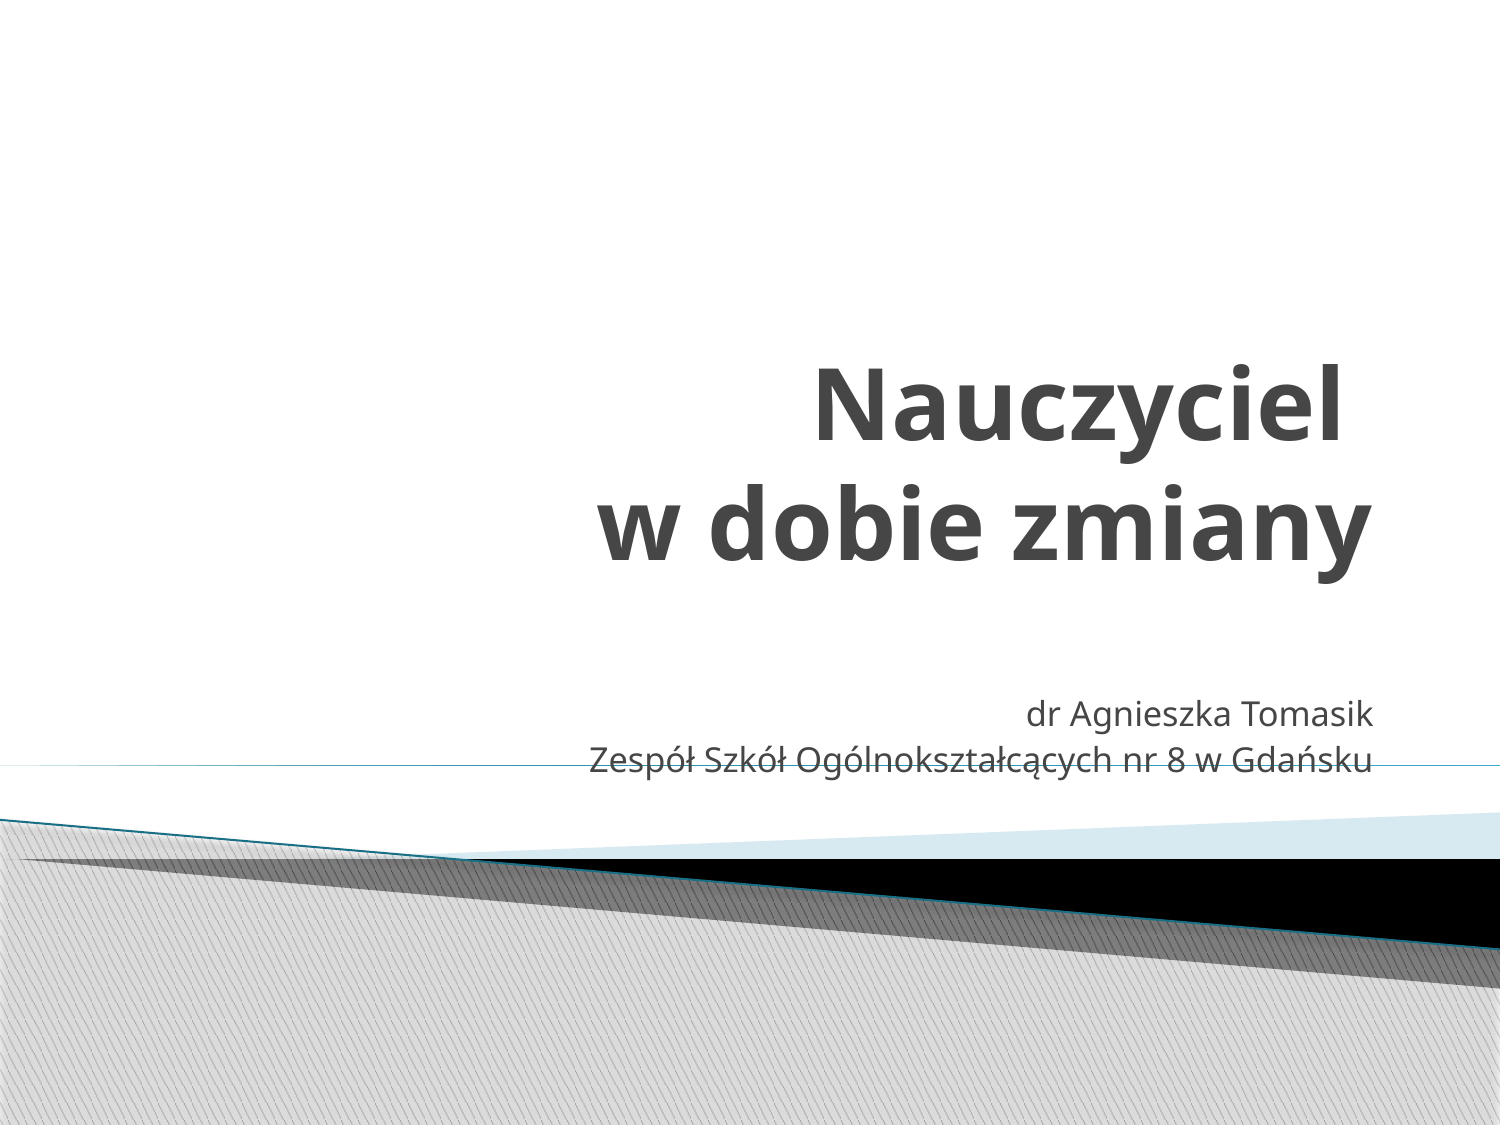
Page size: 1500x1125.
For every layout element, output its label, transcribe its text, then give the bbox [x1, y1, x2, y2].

title Nauczyciel w dobie zmiany [112, 287, 1388, 588]
picture [5, 859, 1500, 989]
subtitle dr Agnieszka Tomasik Zespół Szkół Ogólnokształcących nr 8 w Gdańsku [112, 592, 1388, 790]
